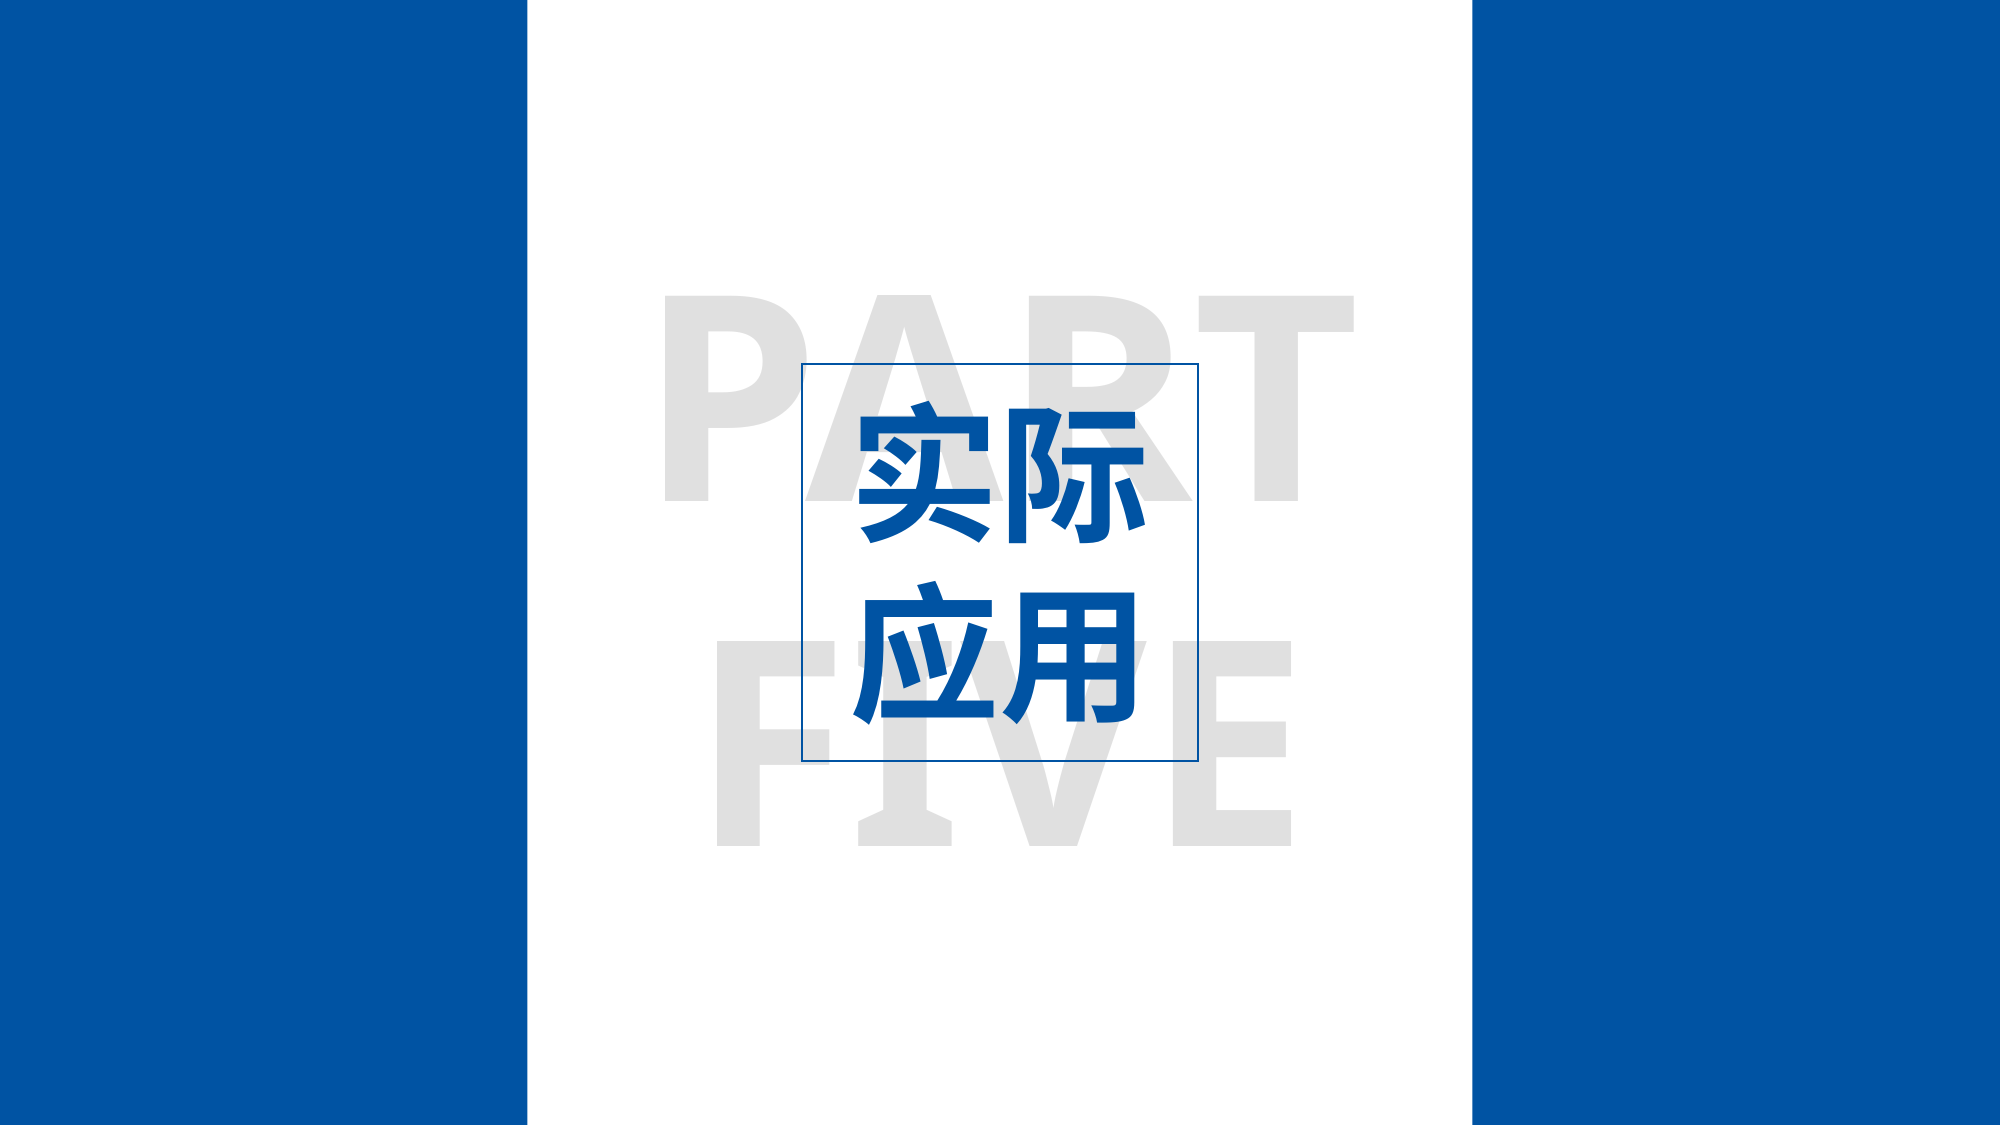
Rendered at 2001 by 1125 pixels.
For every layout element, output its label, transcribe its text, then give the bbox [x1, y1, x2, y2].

text_box [0, 0, 529, 1125]
text_box PART FIVE [529, 206, 1471, 912]
text_box [1471, 0, 2000, 1125]
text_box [801, 364, 1199, 761]
